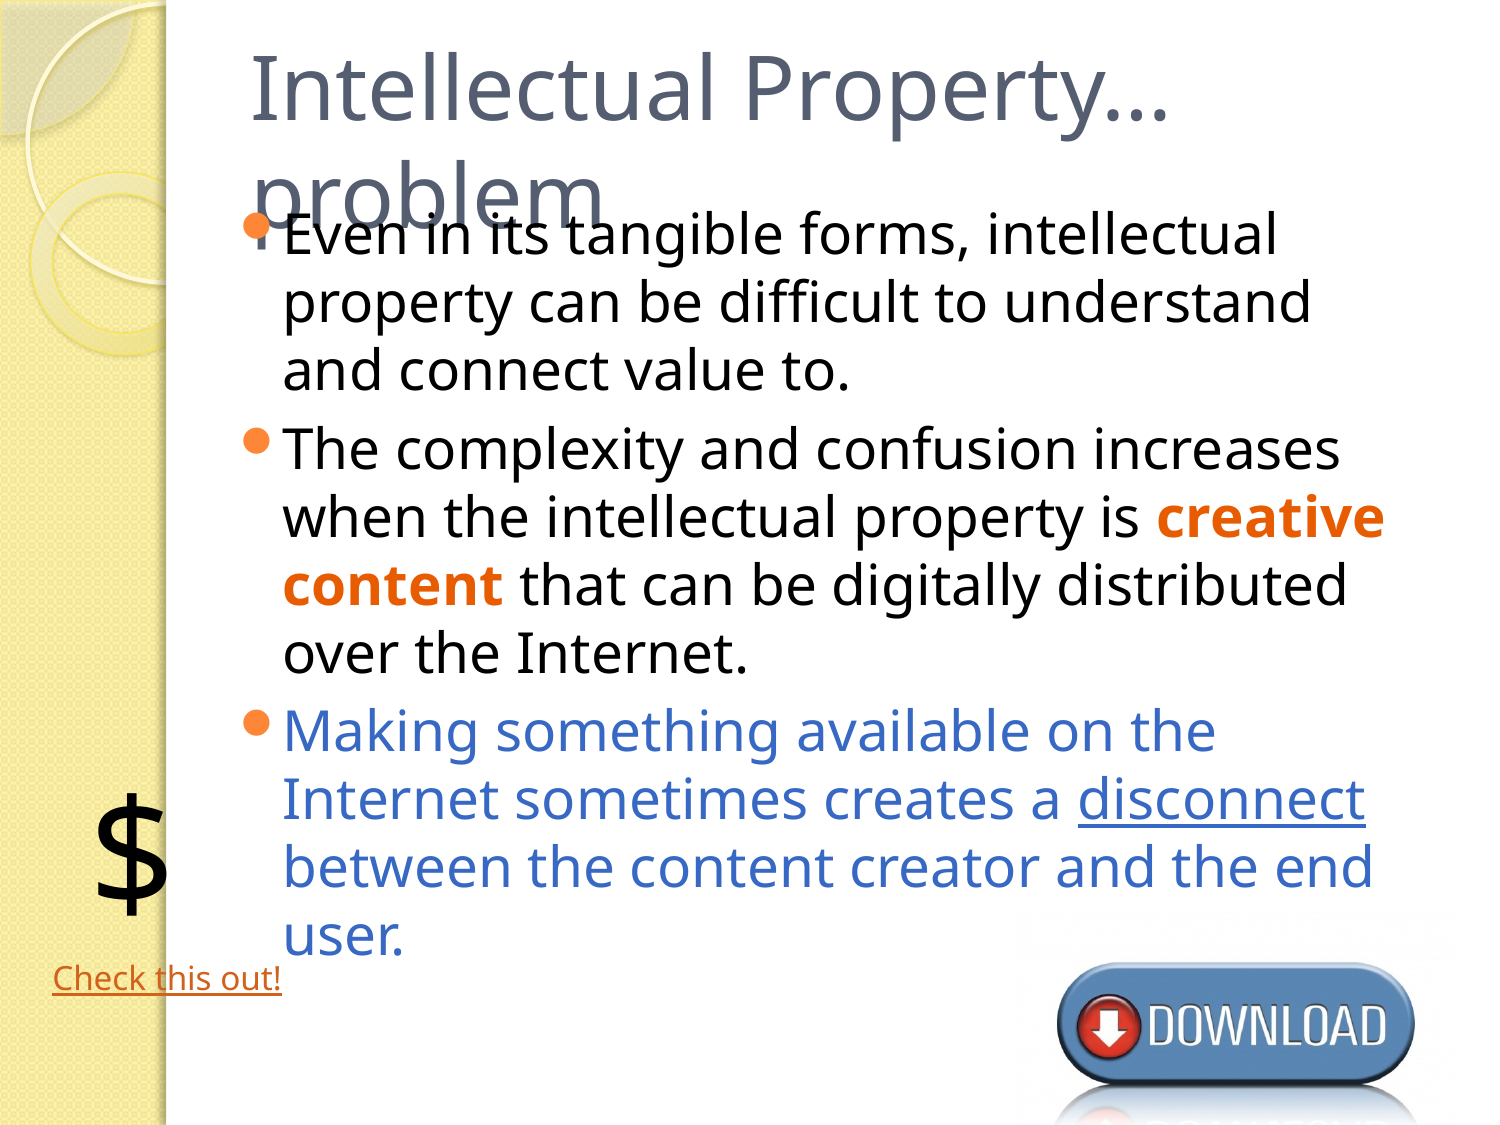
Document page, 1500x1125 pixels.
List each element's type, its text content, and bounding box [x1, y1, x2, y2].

picture [1016, 912, 1455, 1125]
text_box $ [74, 749, 213, 945]
text_box Check this out! [37, 949, 1009, 1010]
list Even in its tangible forms, intellectual property can be difficult to understand and connect value to. The complexity and confusion increases when the intellectual property is creative content that can be digitally distributed over the Internet. Making something available on the Internet sometimes creates a disconnect between the content creator and the end user. [212, 190, 1443, 949]
title Intellectual Property…problem [235, 45, 1466, 233]
